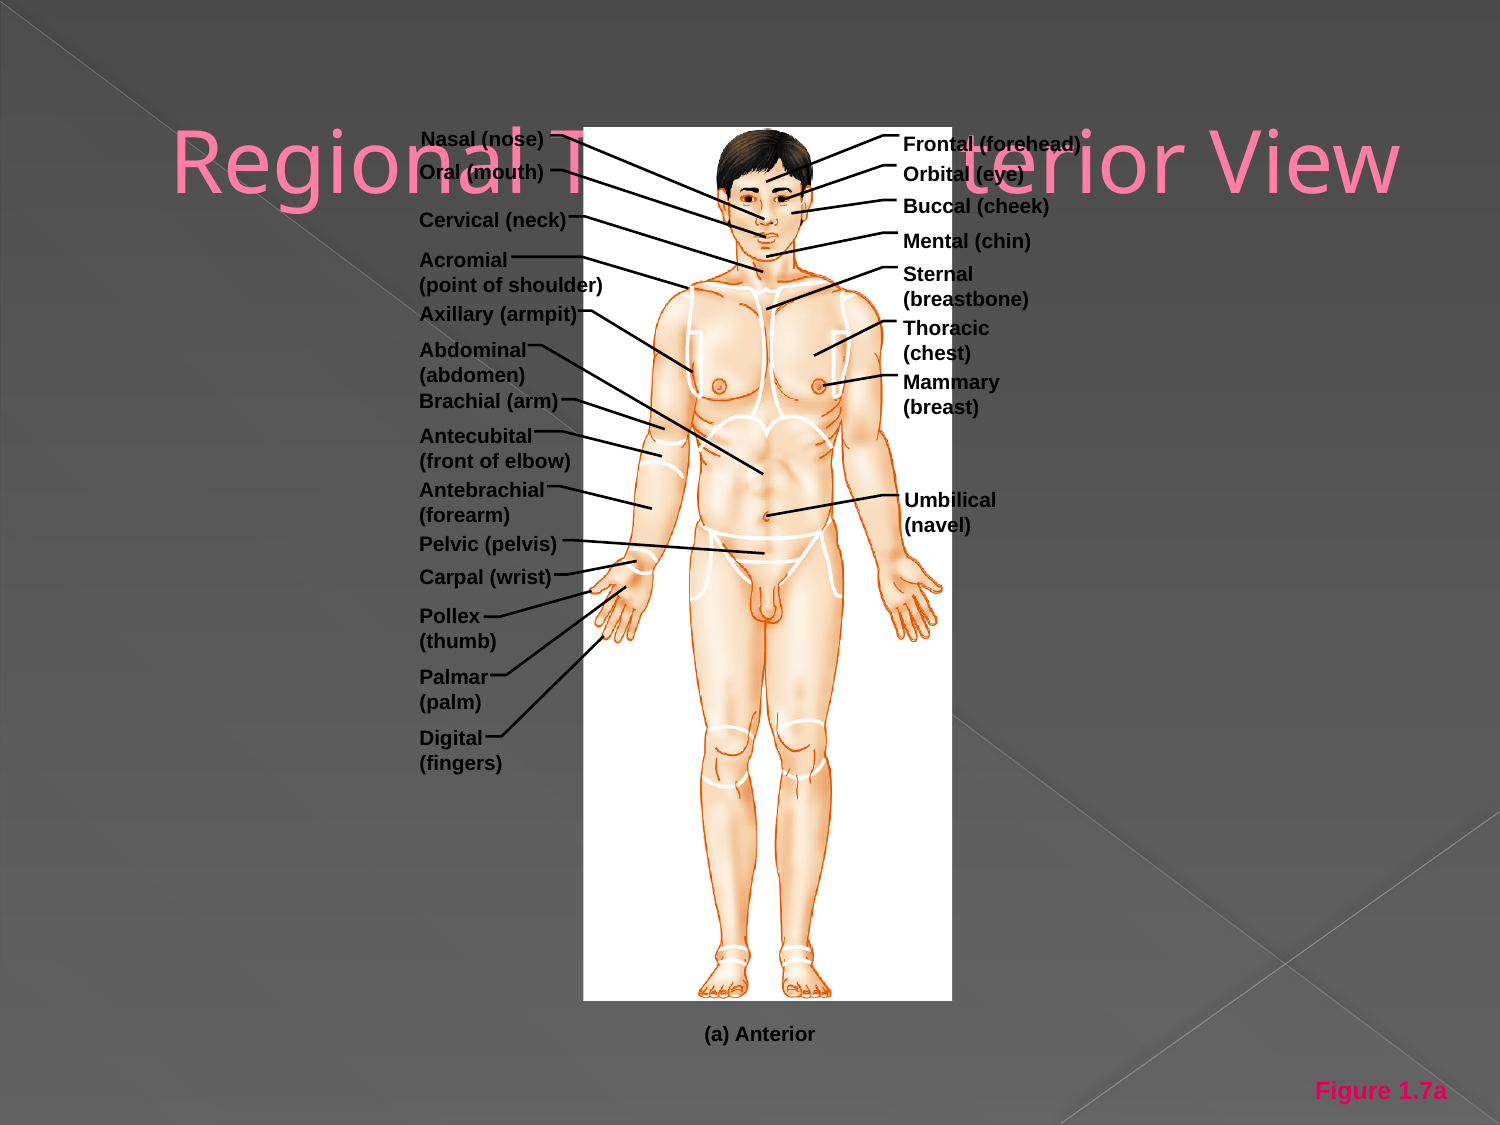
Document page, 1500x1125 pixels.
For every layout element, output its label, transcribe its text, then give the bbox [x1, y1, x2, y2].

title Regional Terms: Anterior View [75, 43, 1425, 274]
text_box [418, 125, 1082, 1046]
text_box Figure 1.7a [1200, 1067, 1463, 1113]
